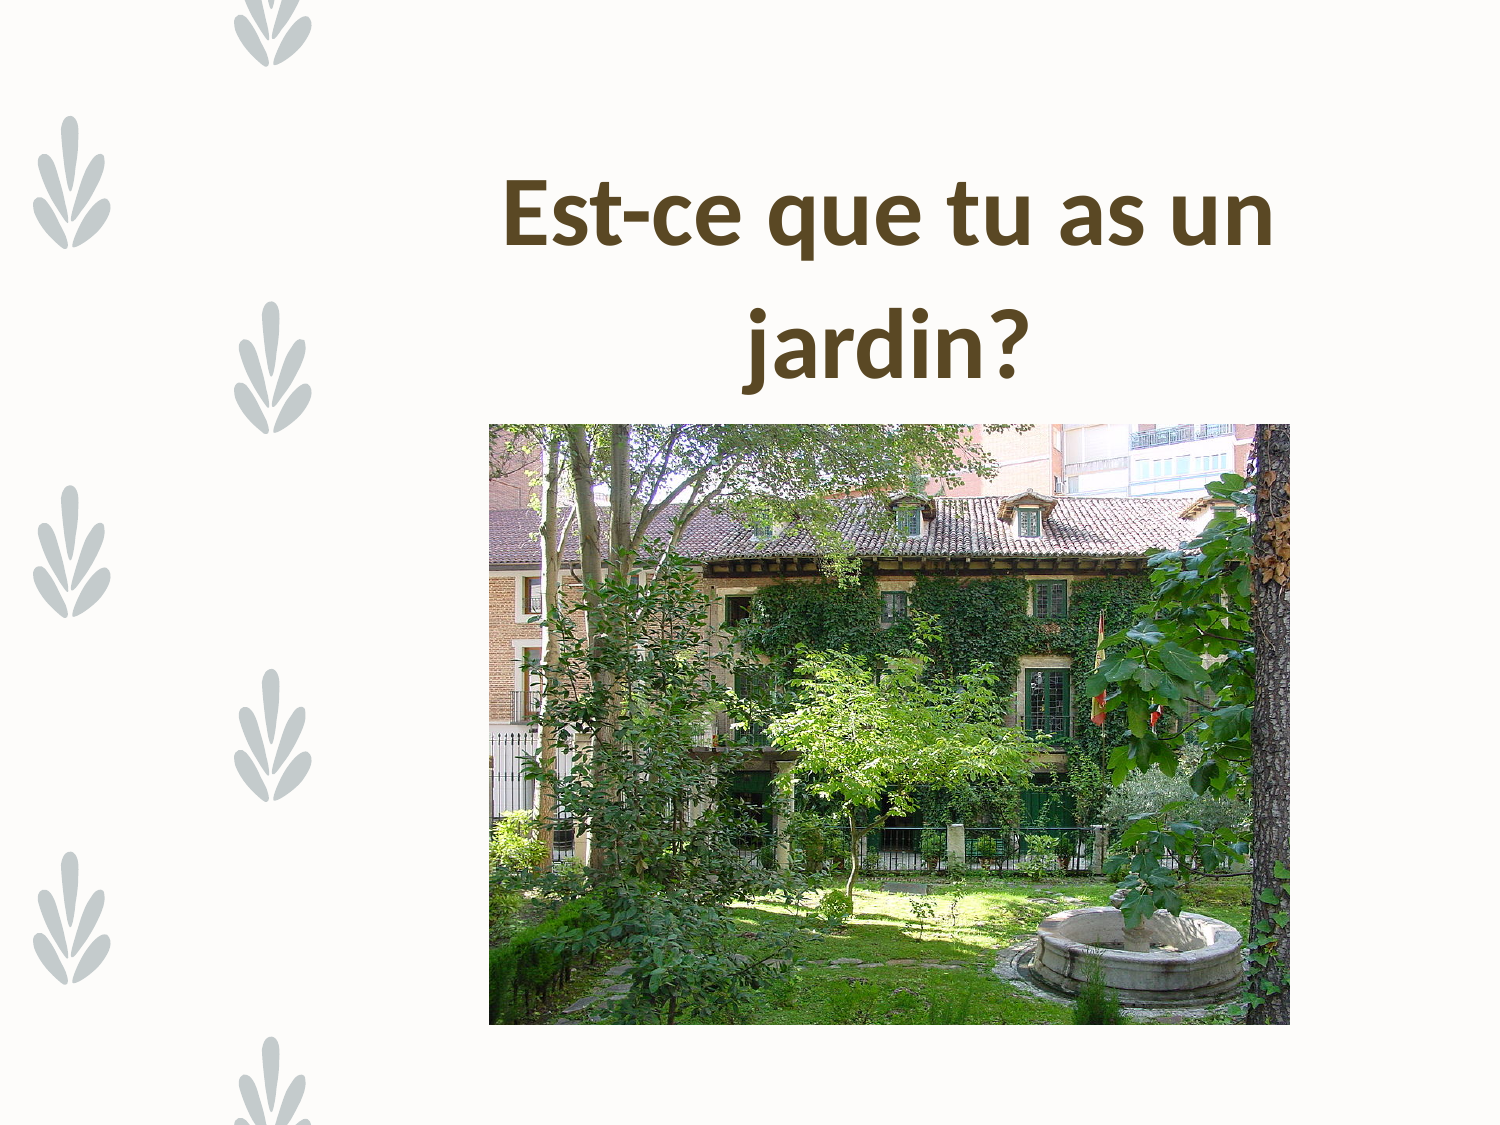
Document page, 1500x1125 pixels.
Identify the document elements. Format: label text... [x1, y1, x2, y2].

text_box Est-ce que tu as un jardin? [349, 124, 1429, 599]
picture [489, 424, 1290, 1026]
